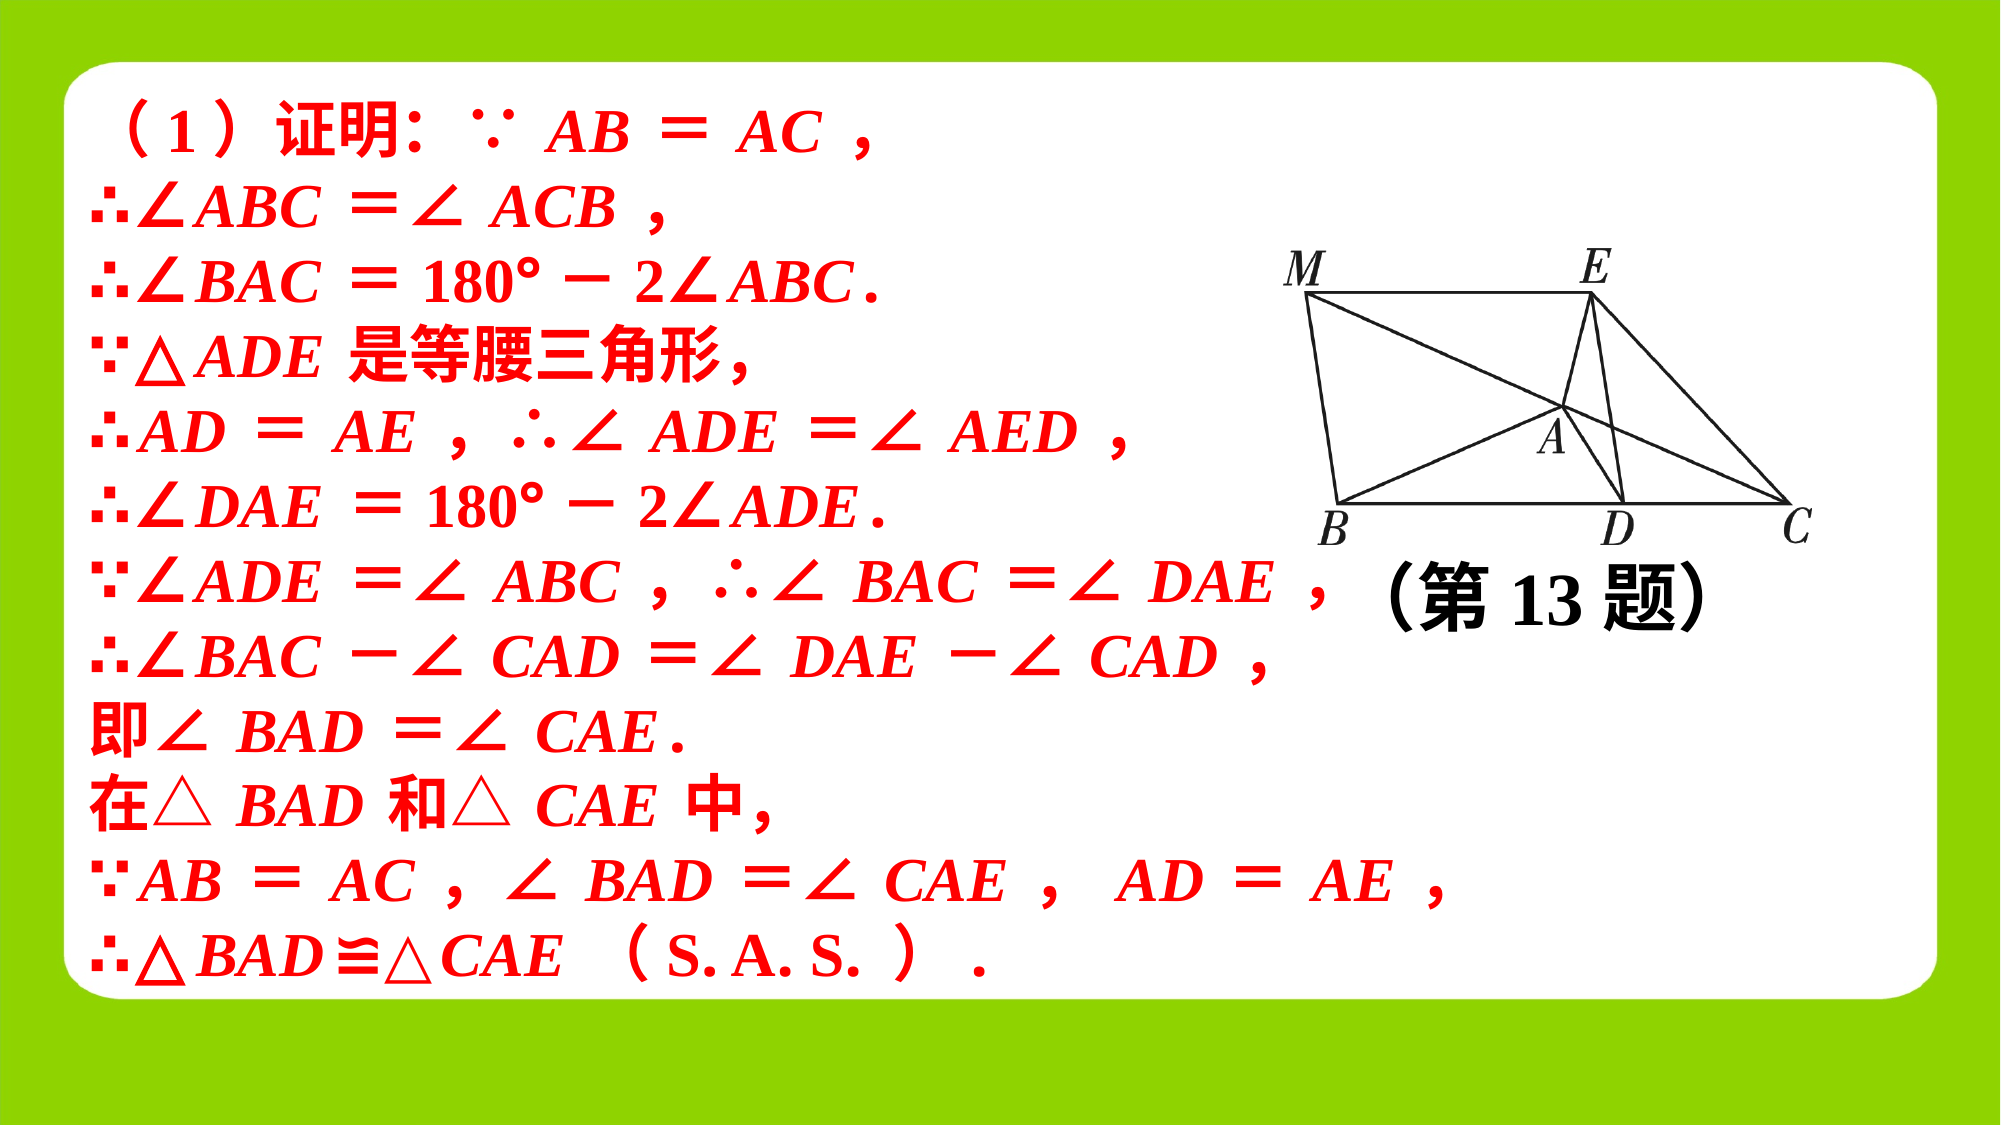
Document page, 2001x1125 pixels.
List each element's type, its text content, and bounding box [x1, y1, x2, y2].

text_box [1283, 248, 1812, 651]
text_box （1）证明：∵AB＝AC， ∴∠ABC＝∠ACB， ∴∠BAC＝180°－2∠ABC. ∵△ADE是等腰三角形， ∴AD＝AE，∴∠ADE＝∠AED， ∴∠DAE＝180°－2∠ADE. ∵∠ADE＝∠ABC，∴∠BAC＝∠DAE， ∴∠BAC－∠CAD＝∠DAE－∠CAD， 即∠BAD＝∠CAE. 在△BAD和△CAE中， ∵AB＝AC，∠BAD＝∠CAE，AD＝AE， ∴△BAD≌△CAE（S. A. S. ）. [88, 90, 1650, 988]
picture [0, 0, 2001, 1125]
